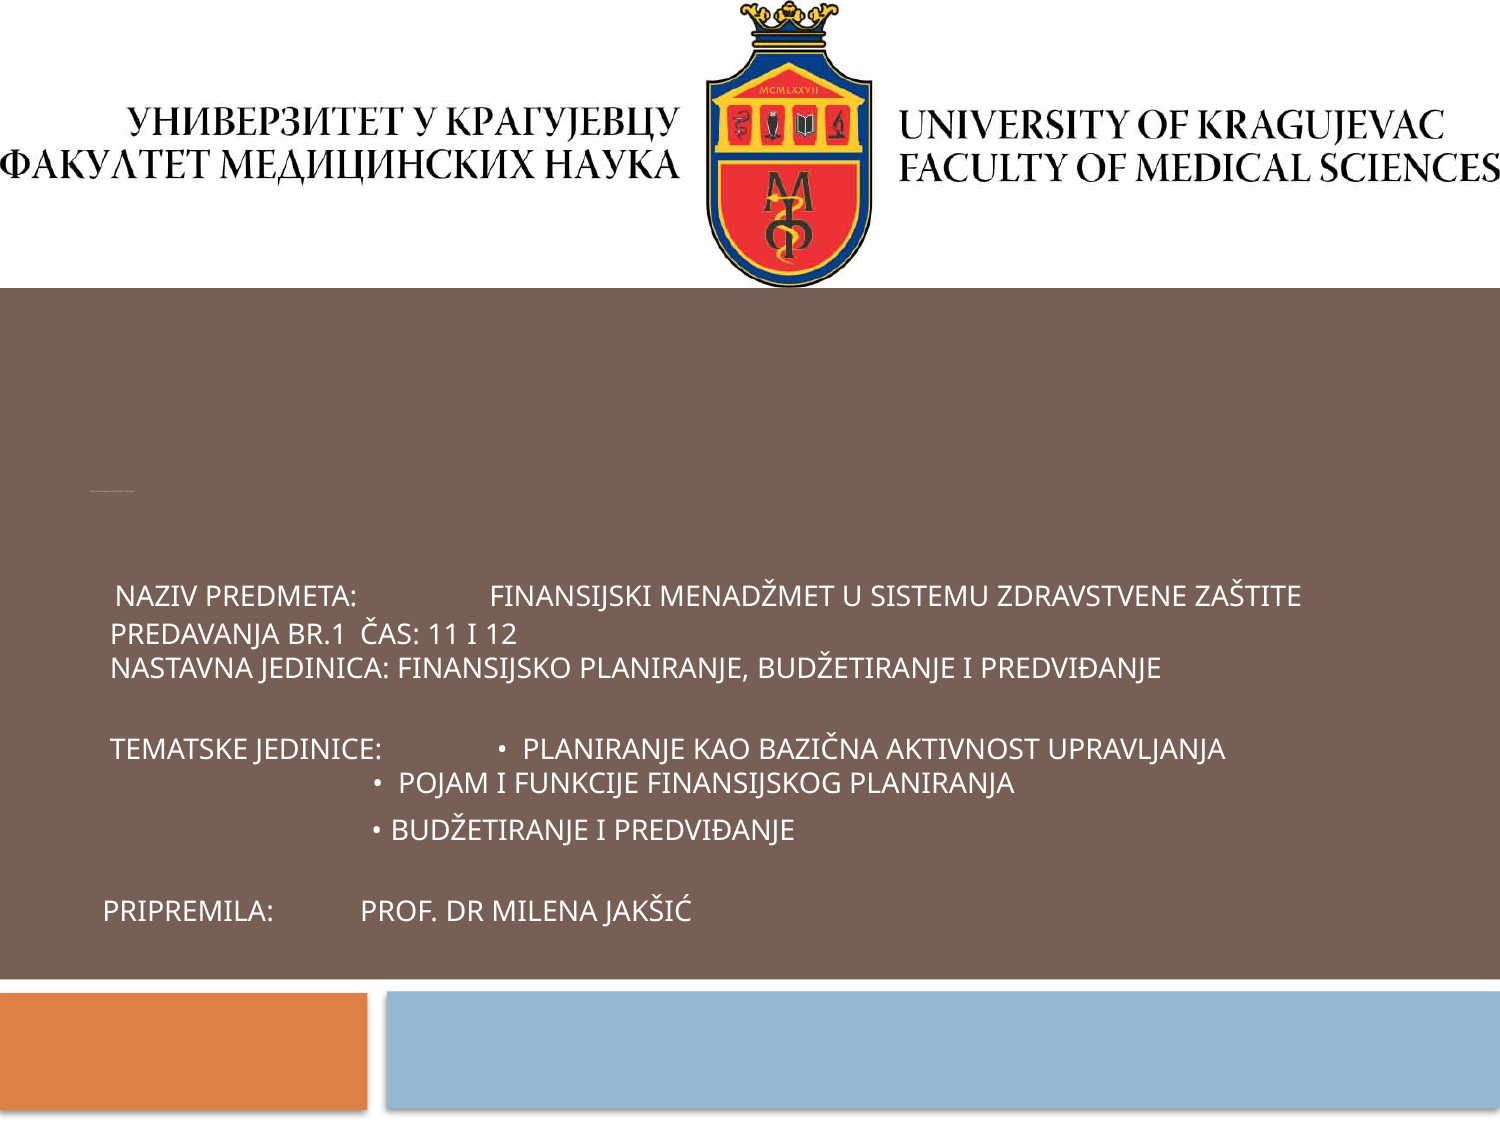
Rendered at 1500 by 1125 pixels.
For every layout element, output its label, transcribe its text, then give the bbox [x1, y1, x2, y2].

title finansijsko planiranje, budžetiranje i predviđanje [75, 412, 1463, 500]
text_box [399, 1085, 1500, 1125]
subtitle NAZIV PREDMETA: FINANSIJSKI MENADŽMET U SISTEMU ZDRAVSTVENE ZAŠTITE PREDAVANJA BR.1 ČAS: 11 I 12 NASTAVNA JEDINICA: FINANSIJSKO PLANIRANJE, BUDŽETIRANJE I PREDVIĐANJE TEMATSKE JEDINICE: • PLANIRANJE KAO BAZIČNA AKTIVNOST UPRAVLJANJA • POJAM I FUNKCIJE FINANSIJSKOG PLANIRANJA • BUDŽETIRANJE I PREDVIĐANJE PRIPREMILA: PROF. DR MILENA JAKŠIĆ [87, 549, 1402, 938]
picture [0, 0, 1500, 288]
